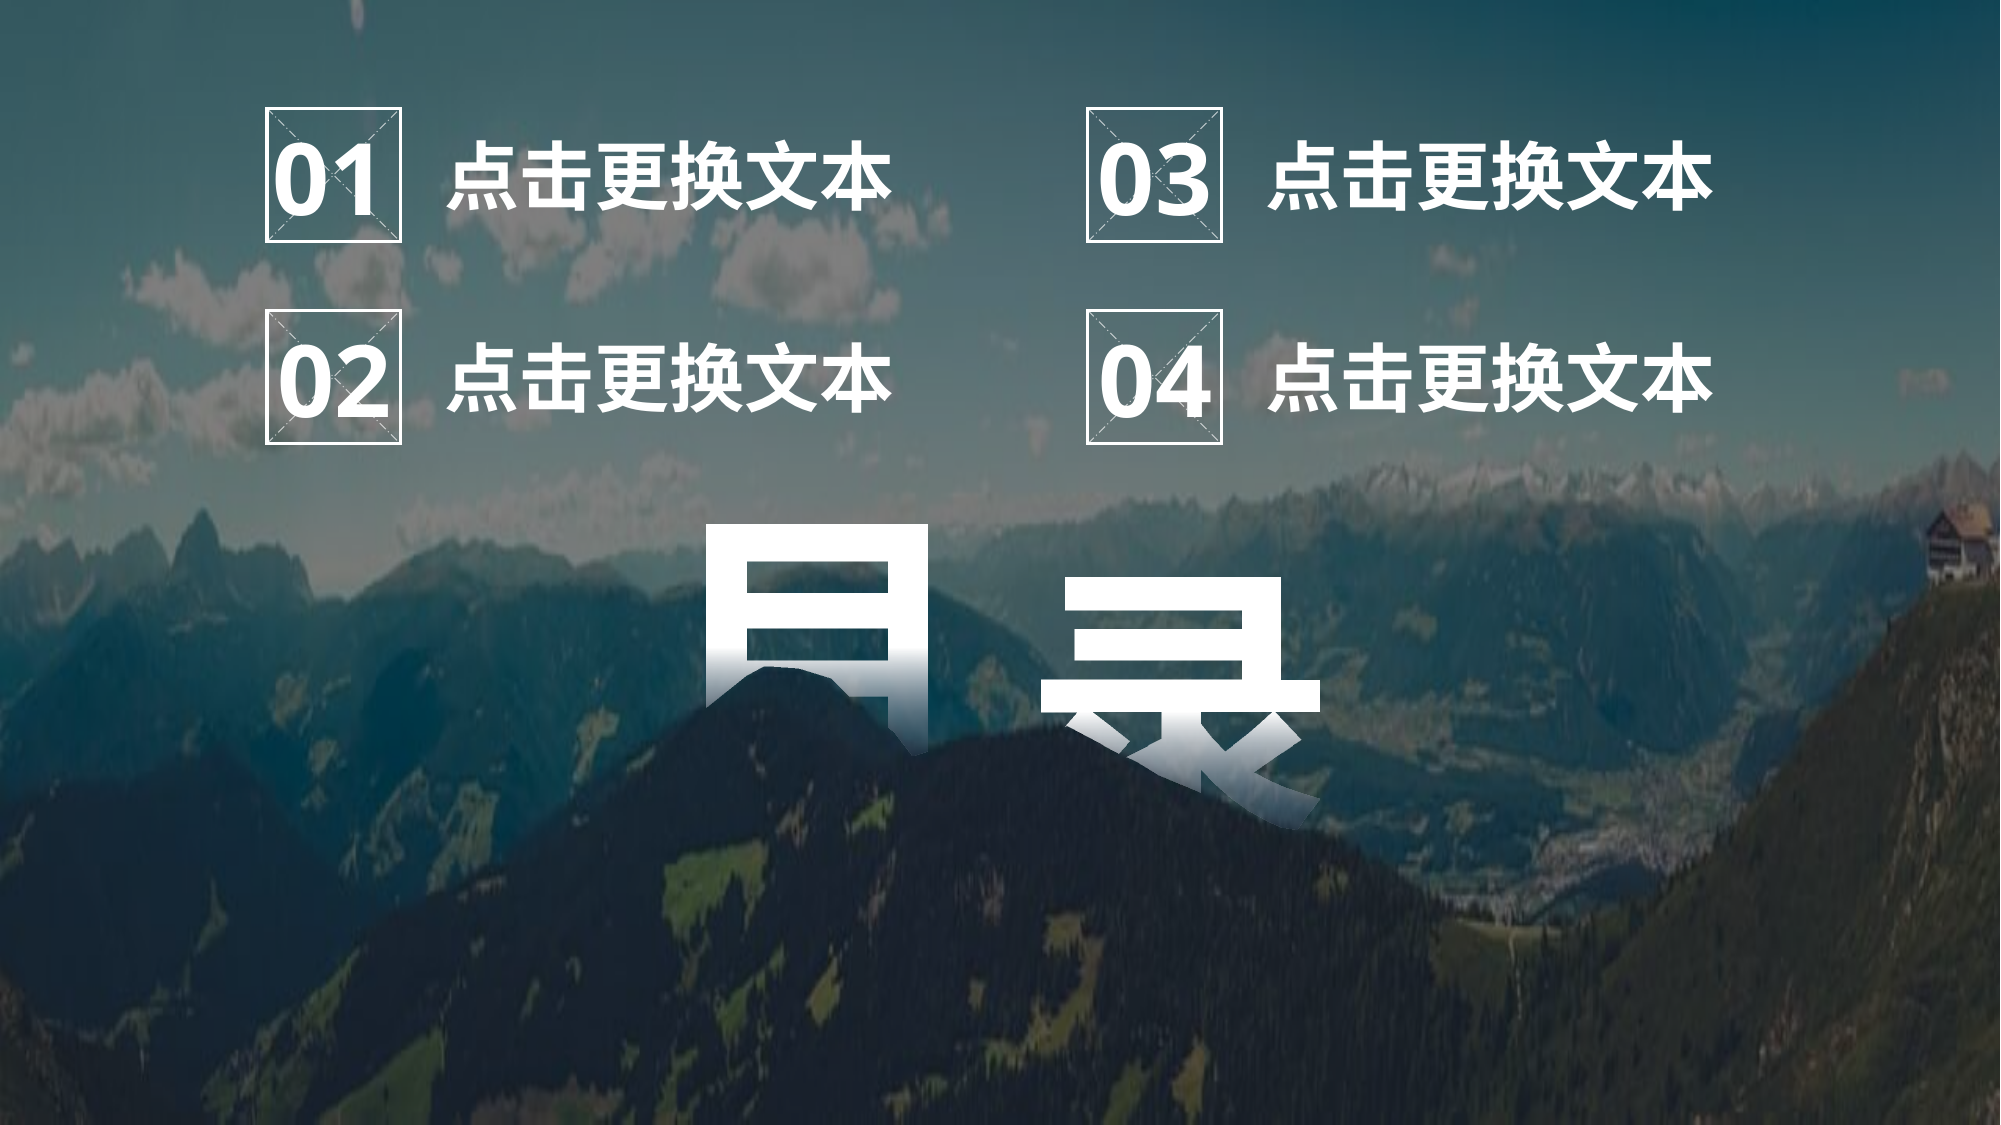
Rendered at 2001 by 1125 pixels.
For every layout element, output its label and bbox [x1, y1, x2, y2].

text_box [262, 310, 913, 447]
text_box [1083, 310, 1733, 447]
text_box [266, 108, 913, 245]
text_box [1083, 108, 1733, 245]
picture [0, 0, 2000, 1125]
